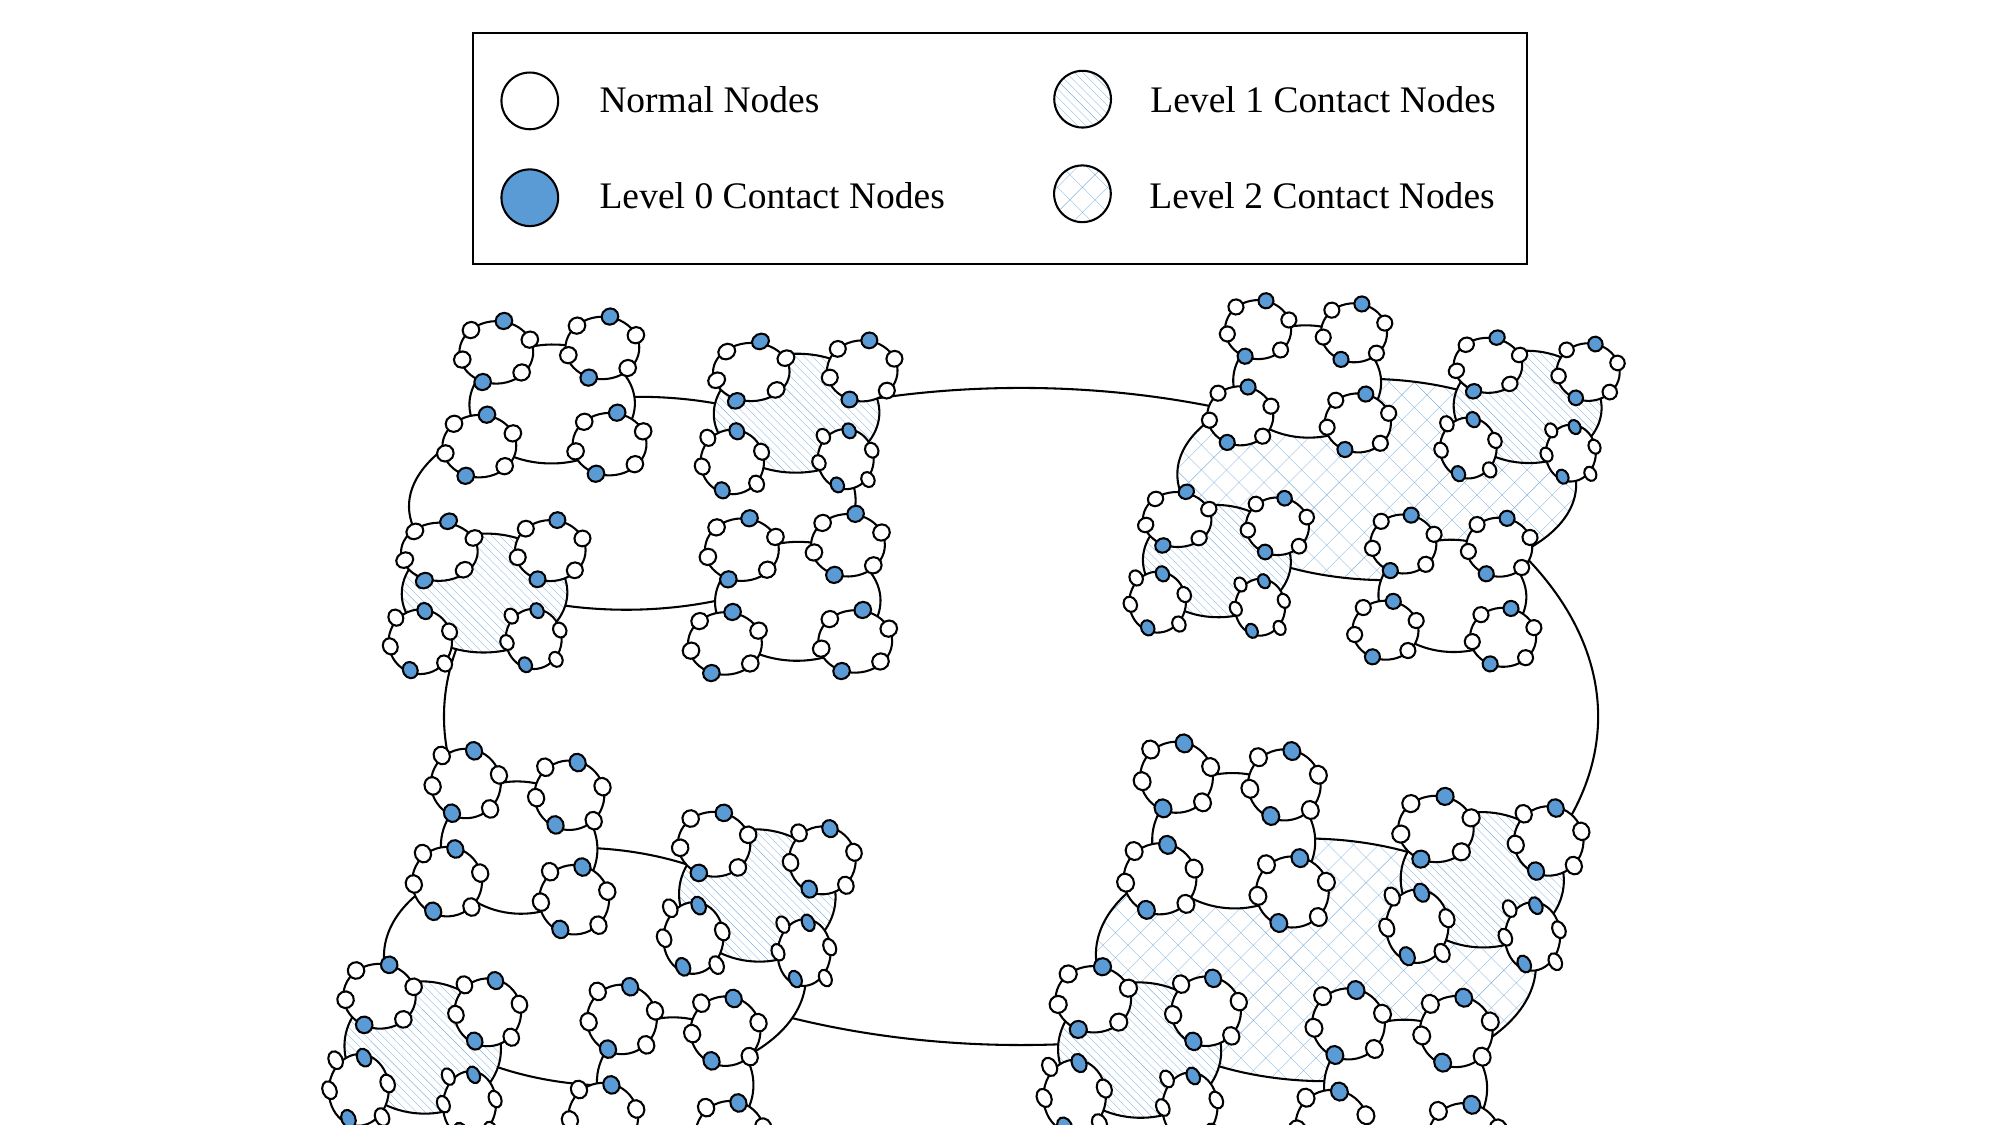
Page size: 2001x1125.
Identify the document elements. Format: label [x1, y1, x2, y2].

text_box [1114, 278, 1636, 655]
text_box [383, 295, 918, 681]
text_box [1026, 716, 1602, 1125]
text_box [314, 725, 872, 1125]
text_box [669, 492, 911, 706]
text_box [473, 33, 1562, 265]
text_box [1338, 492, 1554, 694]
text_box [442, 386, 1600, 1047]
